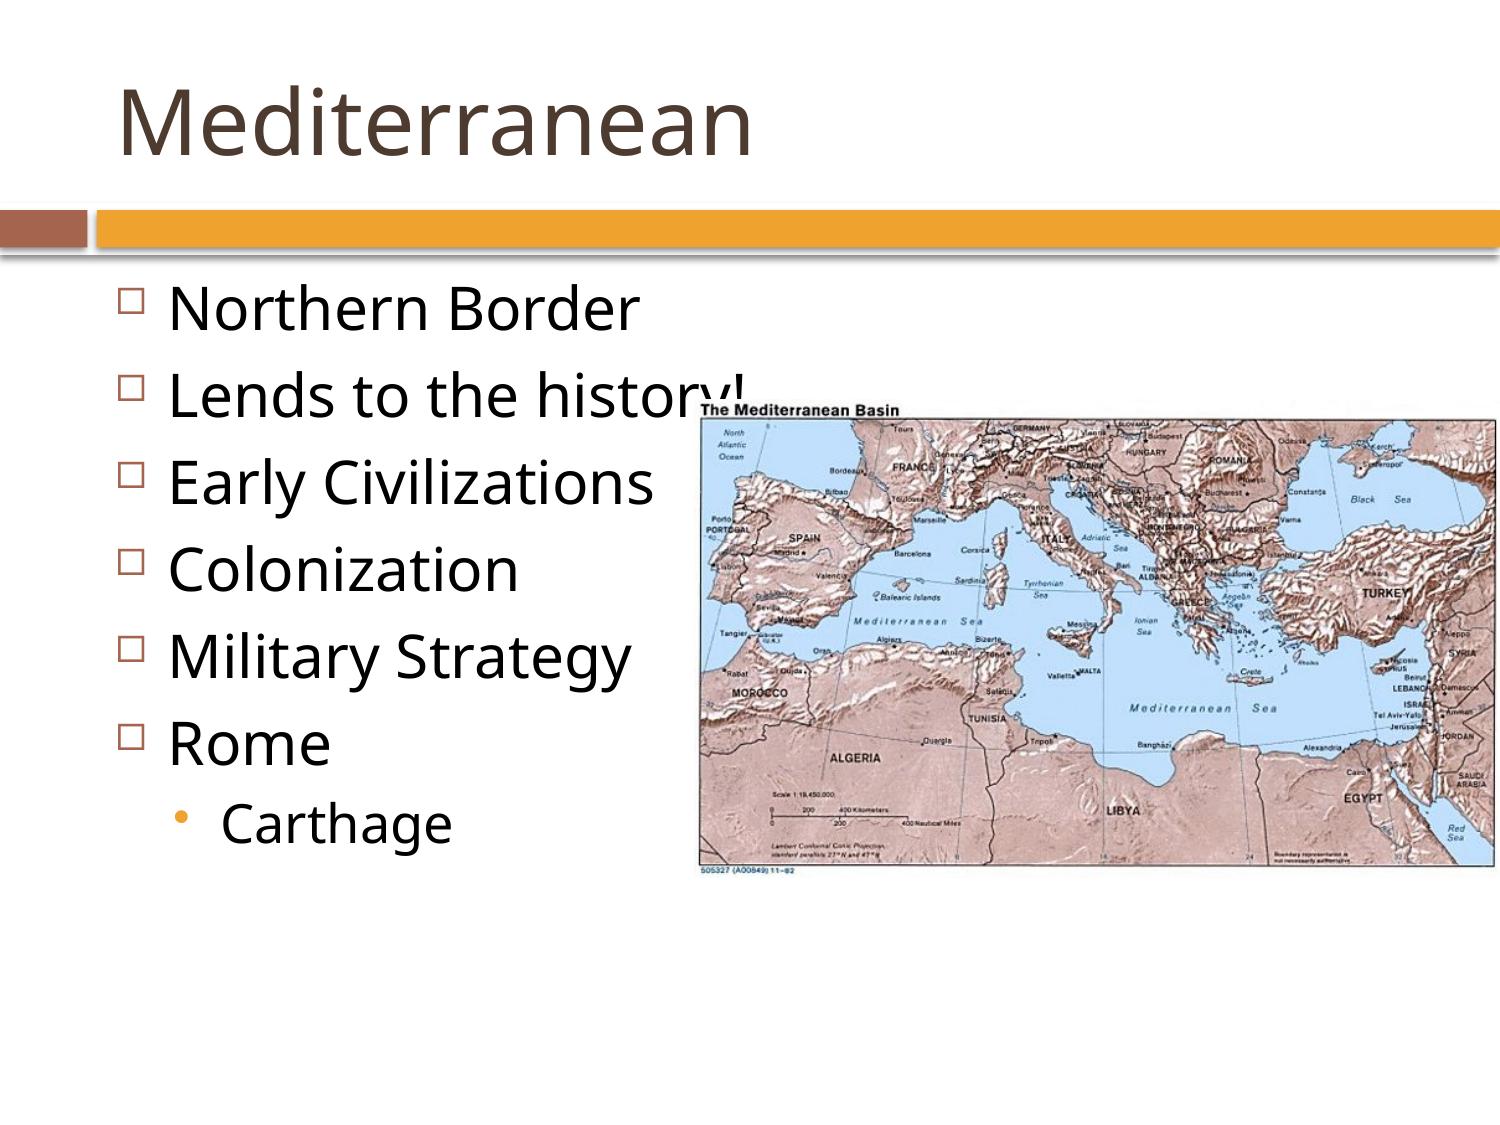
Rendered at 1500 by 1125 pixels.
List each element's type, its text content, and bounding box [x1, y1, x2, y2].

title Mediterranean [100, 37, 1438, 200]
list Northern Border Lends to the history! Early Civilizations Colonization Military Strategy Rome Carthage [100, 262, 1438, 1000]
picture [694, 399, 1500, 879]
